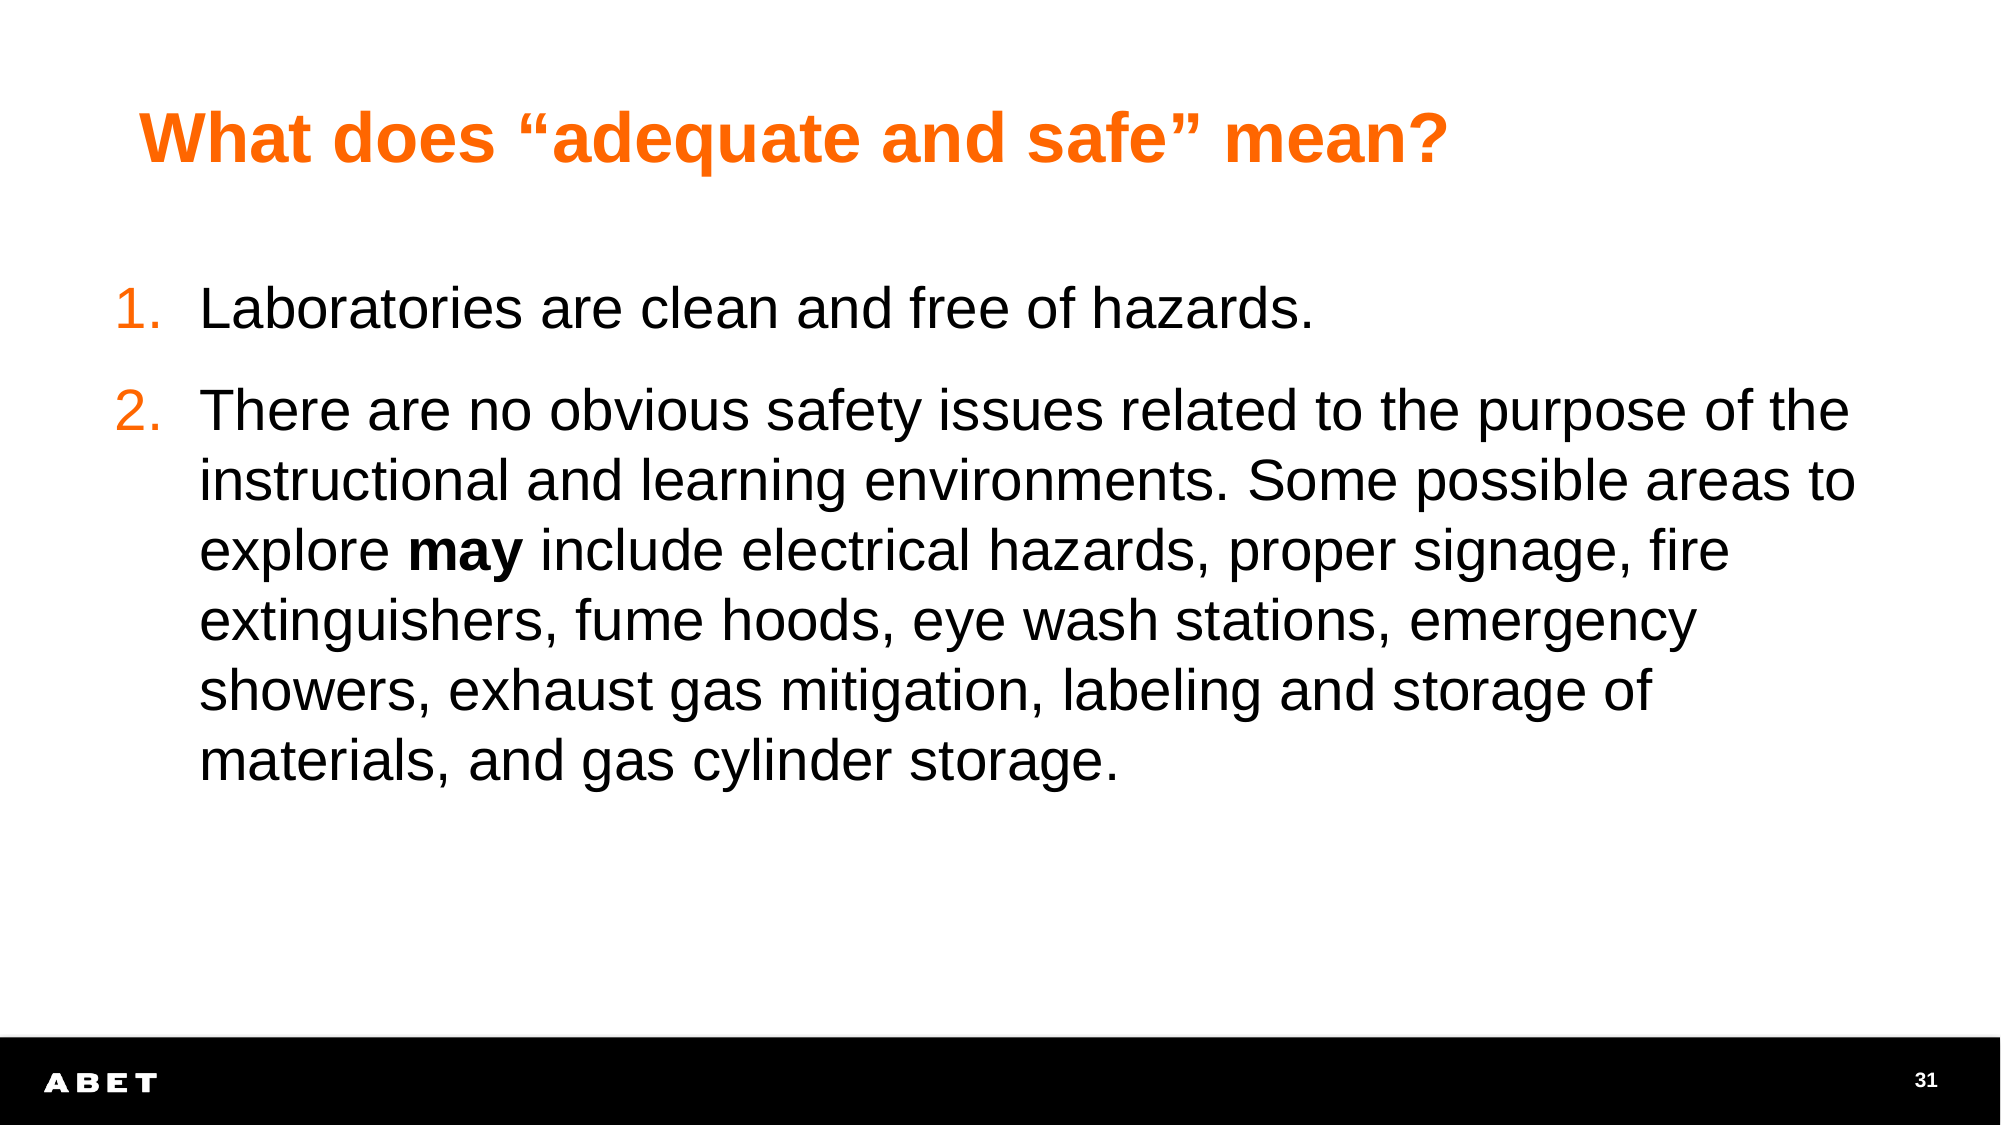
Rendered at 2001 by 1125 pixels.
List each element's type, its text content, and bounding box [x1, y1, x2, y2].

picture [16, 1052, 184, 1113]
title What does “adequate and safe” mean? [125, 84, 1532, 216]
list Laboratories are clean and free of hazards. There are no obvious safety issues related to the purpose of the instructional and learning environments. Some possible areas to explore may include electrical hazards, proper signage, fire extinguishers, fume hoods, eye wash stations, emergency showers, exhaust gas mitigation, labeling and storage of materials, and gas cylinder storage. [99, 262, 1900, 975]
